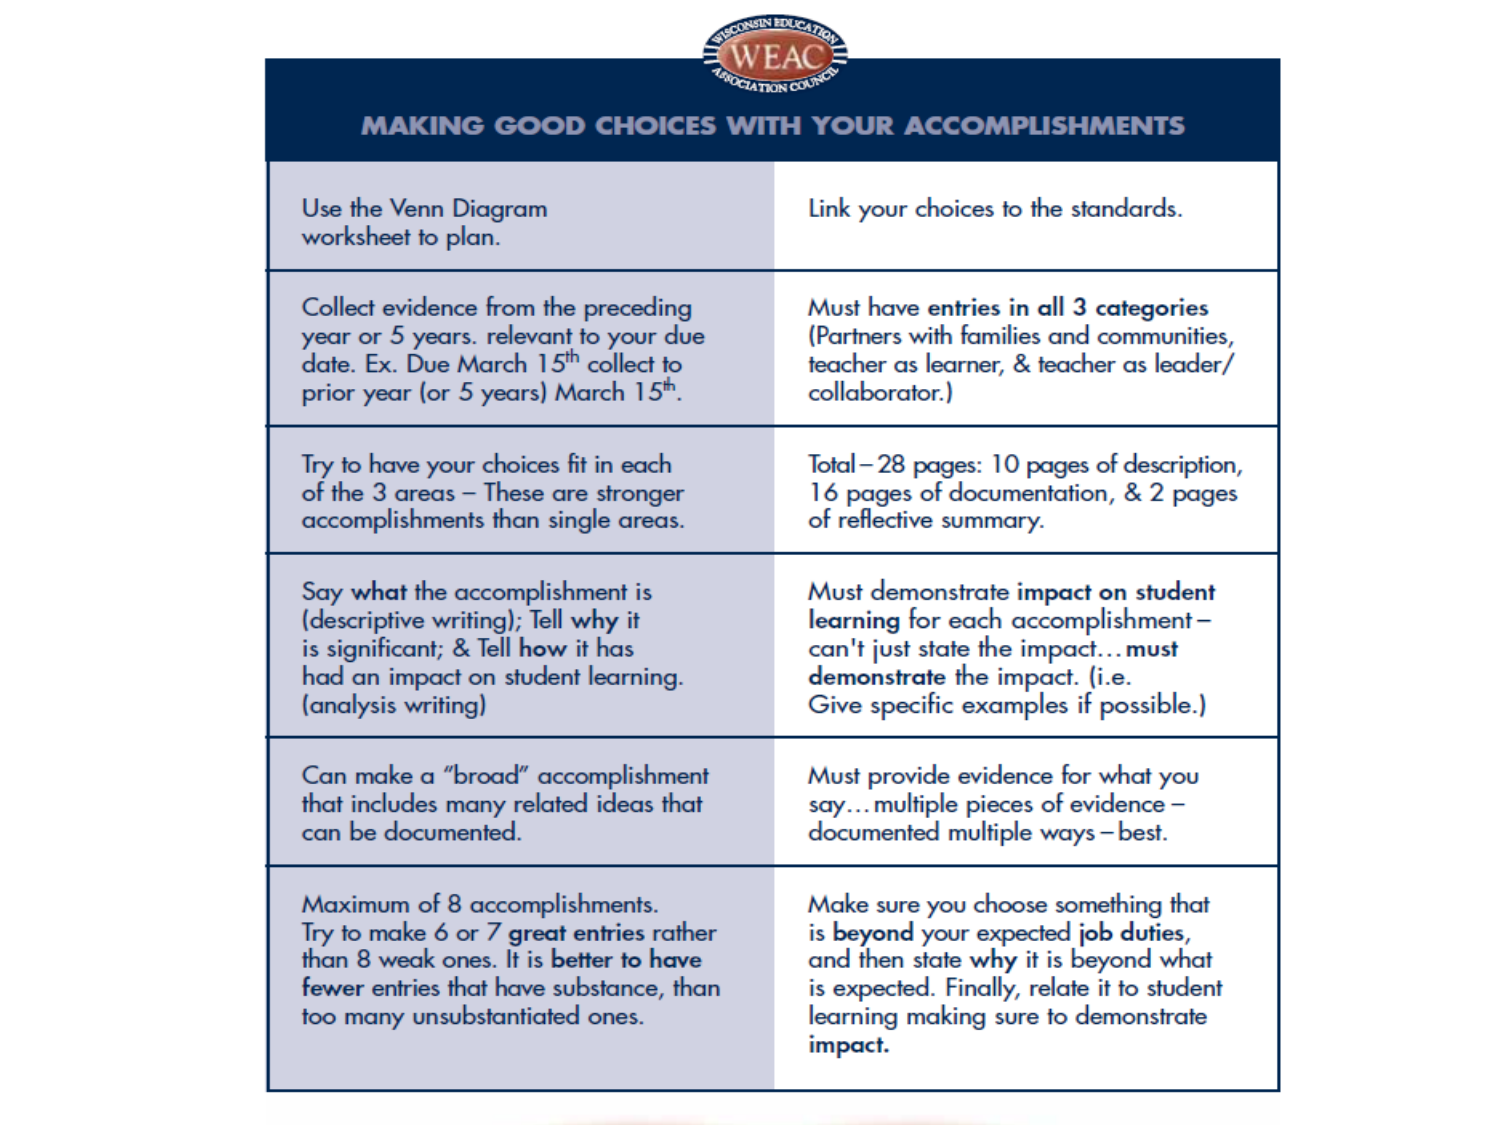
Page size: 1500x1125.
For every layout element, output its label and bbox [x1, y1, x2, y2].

picture [224, 0, 1313, 1125]
